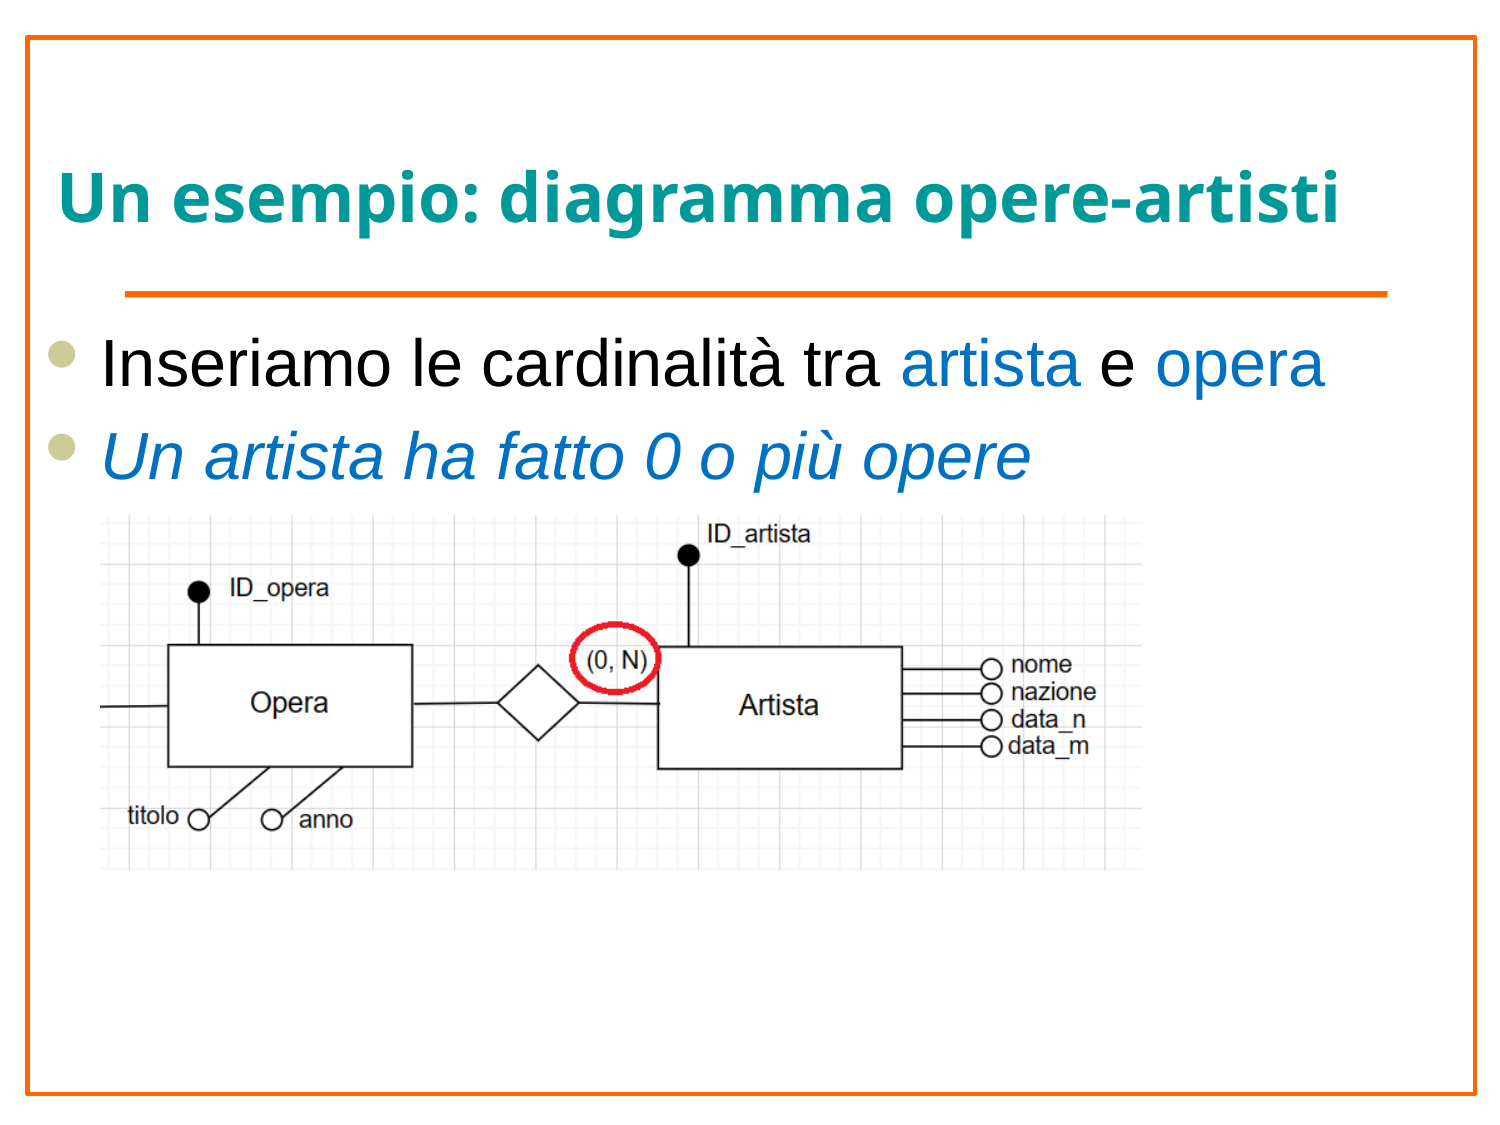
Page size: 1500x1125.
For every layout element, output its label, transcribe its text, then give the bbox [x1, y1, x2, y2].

list Inseriamo le cardinalità tra artista e opera Un artista ha fatto 0 o più opere [29, 312, 1459, 1024]
title Un esempio: diagramma opere-artisti [41, 87, 1483, 244]
picture [100, 514, 1142, 883]
